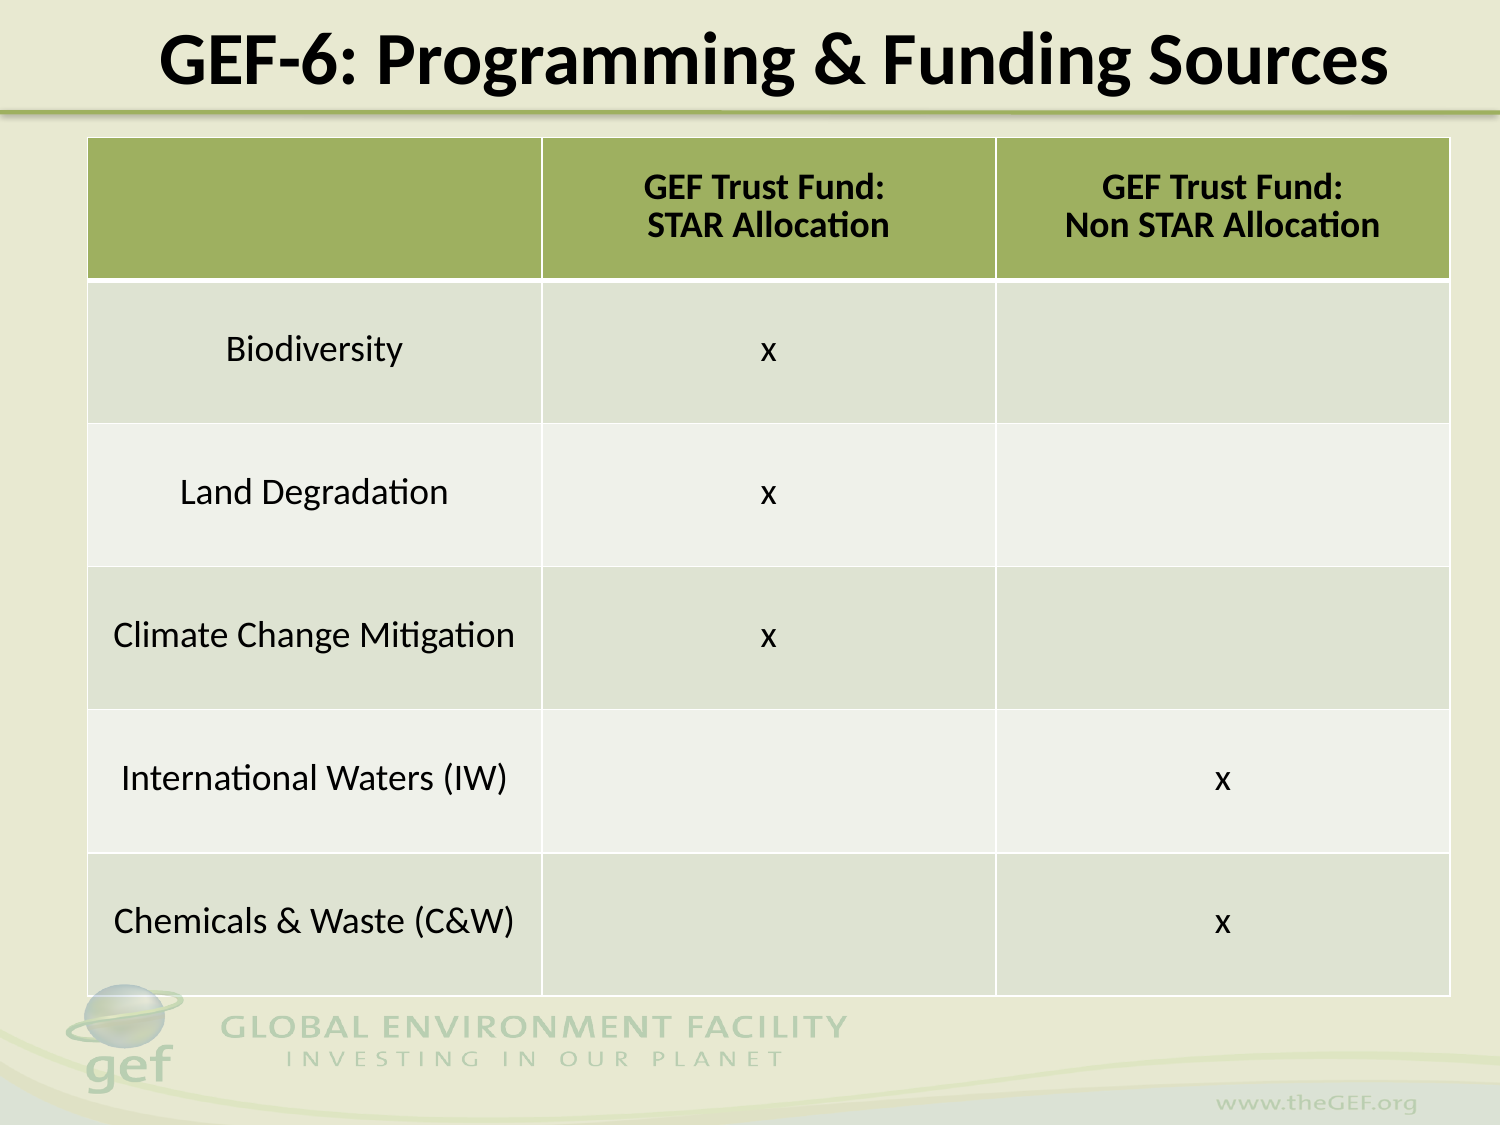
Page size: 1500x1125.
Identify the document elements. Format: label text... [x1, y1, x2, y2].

table_cell x [543, 283, 995, 423]
table_cell x [997, 854, 1449, 960]
table_header GEF Trust Fund: STAR Allocation [543, 138, 995, 278]
table_cell [997, 424, 1449, 566]
table_cell [543, 854, 995, 960]
table_cell x [997, 710, 1449, 852]
table_cell Climate Change Mitigation [88, 567, 541, 709]
table_header GEF Trust Fund: Non STAR Allocation [997, 138, 1449, 278]
table_cell x [543, 567, 995, 709]
table_cell Land Degradation [88, 424, 541, 566]
table_cell [997, 283, 1449, 423]
table_cell Biodiversity [88, 283, 541, 423]
table_cell International Waters (IW) [88, 710, 541, 852]
table_cell Chemicals & Waste (C&W) [88, 854, 541, 960]
table_header [88, 138, 541, 278]
table_cell [997, 567, 1449, 709]
table_cell x [543, 424, 995, 566]
text_box GEF-6: Programming & Funding Sources [99, 1, 1450, 102]
picture [0, 962, 1500, 1125]
table_cell [543, 710, 995, 852]
